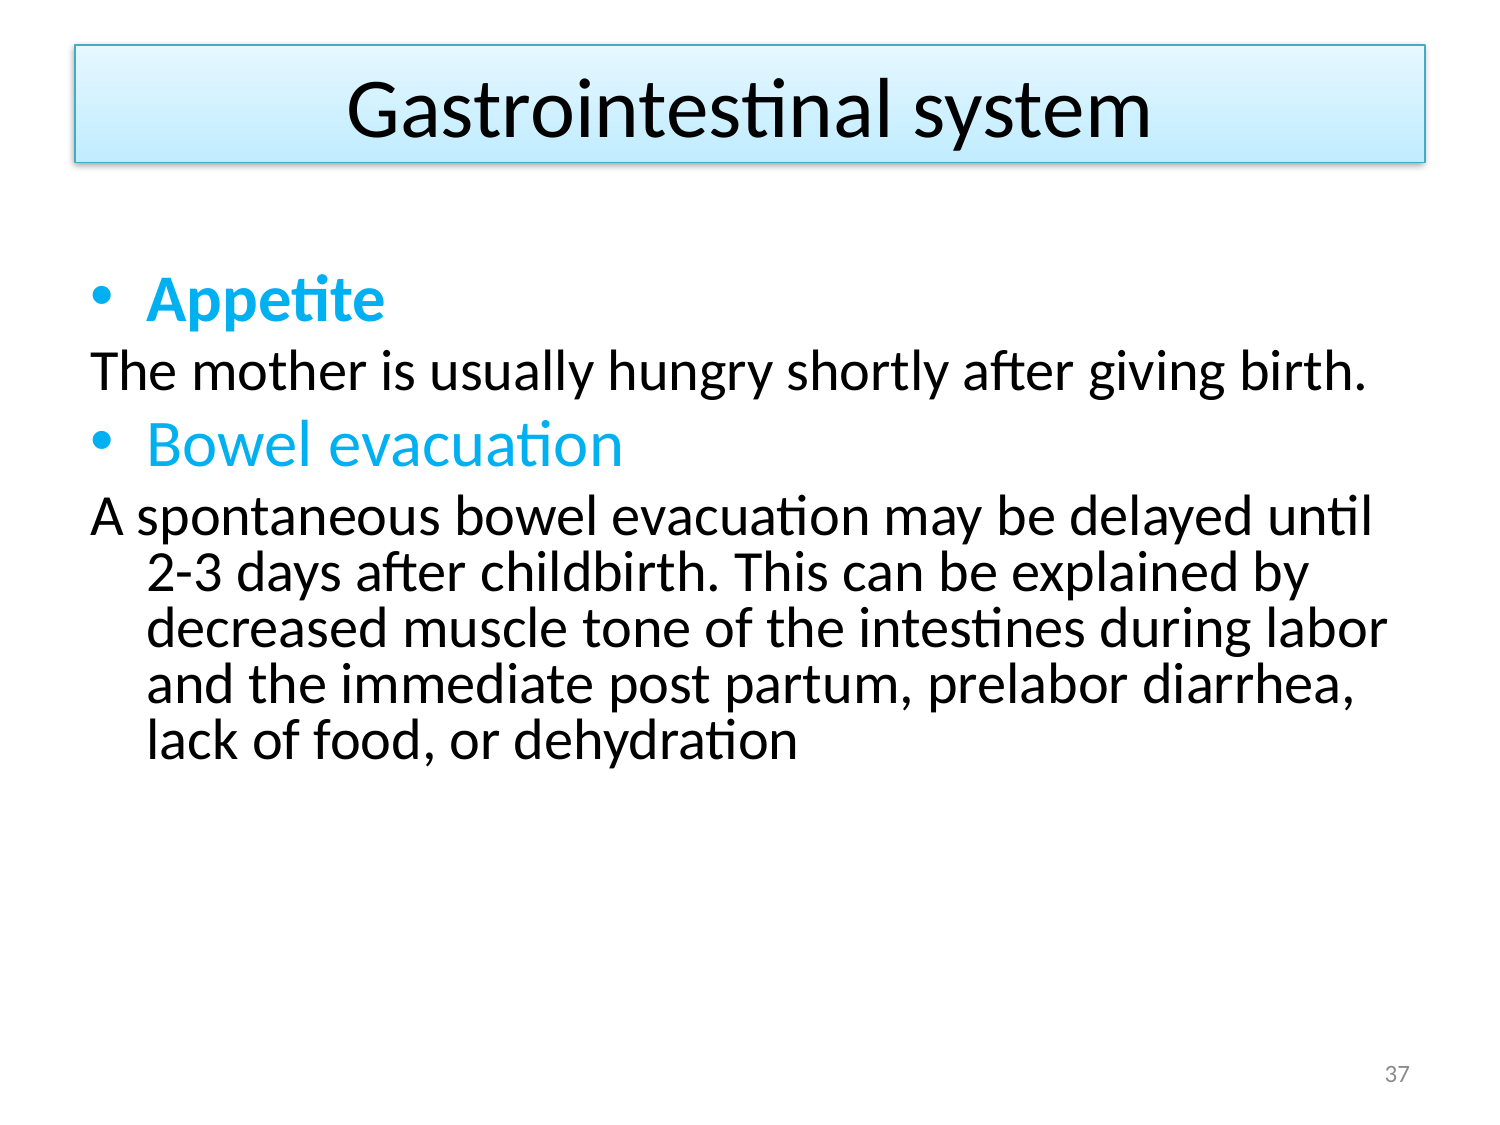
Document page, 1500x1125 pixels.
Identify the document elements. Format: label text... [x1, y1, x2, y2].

list Appetite The mother is usually hungry shortly after giving birth. Bowel evacuation A spontaneous bowel evacuation may be delayed until 2-3 days after childbirth. This can be explained by decreased muscle tone of the intestines during labor and the immediate post partum, prelabor diarrhea, lack of food, or dehydration [75, 262, 1425, 1005]
slide_number 37 [1074, 1042, 1425, 1103]
title Gastrointestinal system [74, 44, 1426, 163]
